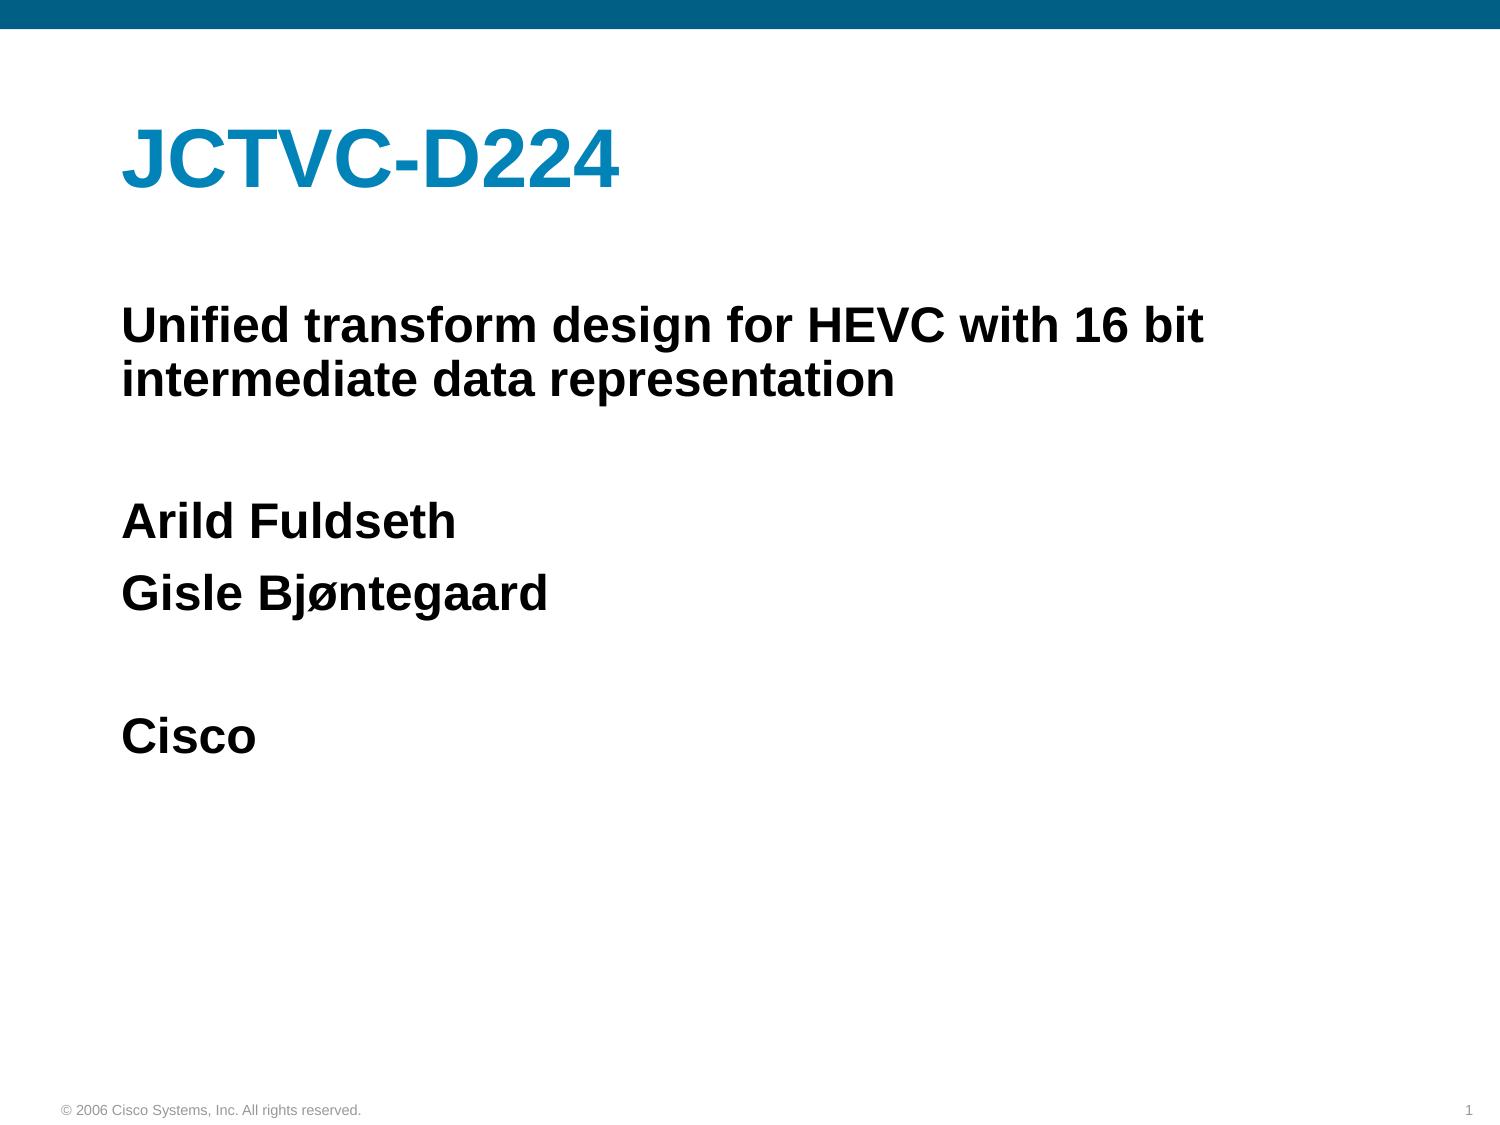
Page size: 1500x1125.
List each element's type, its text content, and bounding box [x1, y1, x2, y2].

list Unified transform design for HEVC with 16 bit intermediate data representation Arild Fuldseth Gisle Bjøntegaard Cisco [107, 291, 1411, 879]
title JCTVC-D224 [107, 74, 1444, 213]
